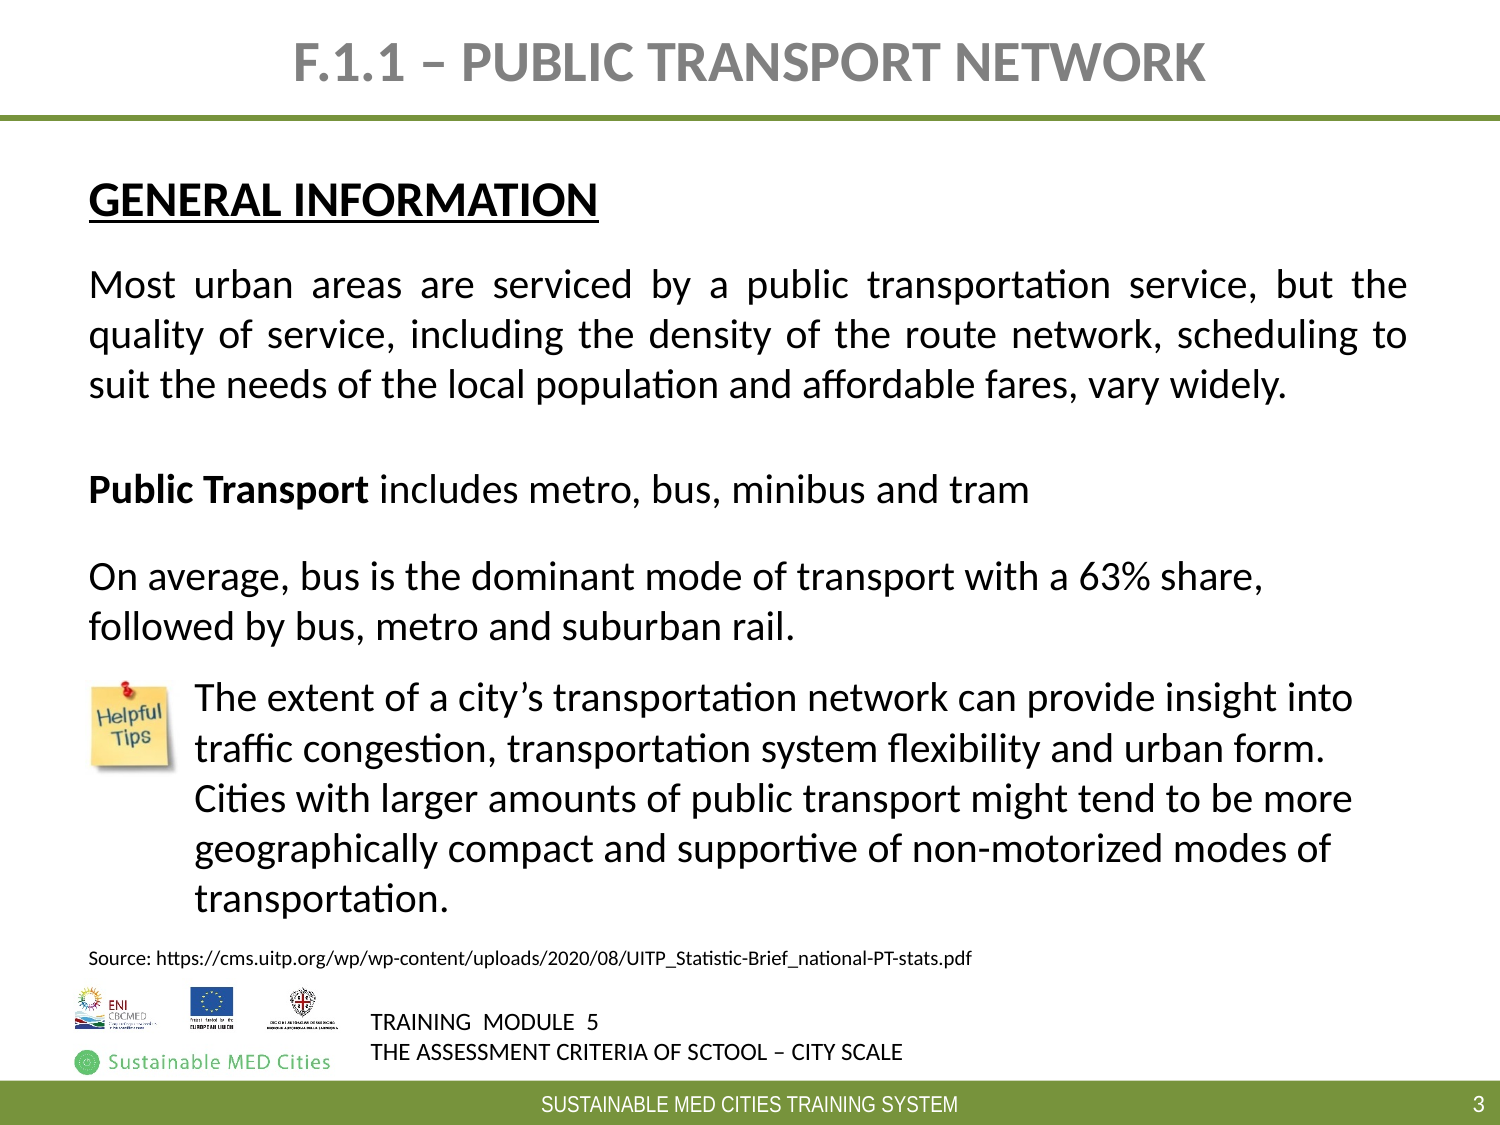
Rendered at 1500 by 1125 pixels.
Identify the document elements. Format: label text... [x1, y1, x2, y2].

title F.1.1 – PUBLIC TRANSPORT NETWORK [0, 0, 1500, 117]
text_box On average, bus is the dominant mode of transport with a 63% share, followed by bus, metro and suburban rail. [73, 541, 1424, 656]
picture [62, 978, 356, 1080]
text_box The extent of a city’s transportation network can provide insight into traffic congestion, transportation system flexibility and urban form. Cities with larger amounts of public transport might tend to be more geographically compact and supportive of non-motorized modes of transportation. [179, 662, 1443, 928]
picture [84, 680, 180, 777]
text_box Source: https://cms.uitp.org/wp/wp-content/uploads/2020/08/UITP_Statistic-Brief_national-PT-stats.pdf [73, 936, 1480, 977]
slide_number 3 [1149, 1079, 1500, 1125]
list GENERAL INFORMATION Most urban areas are serviced by a public transportation service, but the quality of service, including the density of the route network, scheduling to suit the needs of the local population and affordable fares, vary widely. Public Transport includes metro, bus, minibus and tram [73, 656, 1424, 902]
list GENERAL INFORMATION Most urban areas are serviced by a public transportation service, but the quality of service, including the density of the route network, scheduling to suit the needs of the local population and affordable fares, vary widely. Public Transport includes metro, bus, minibus and tram [73, 159, 1424, 541]
